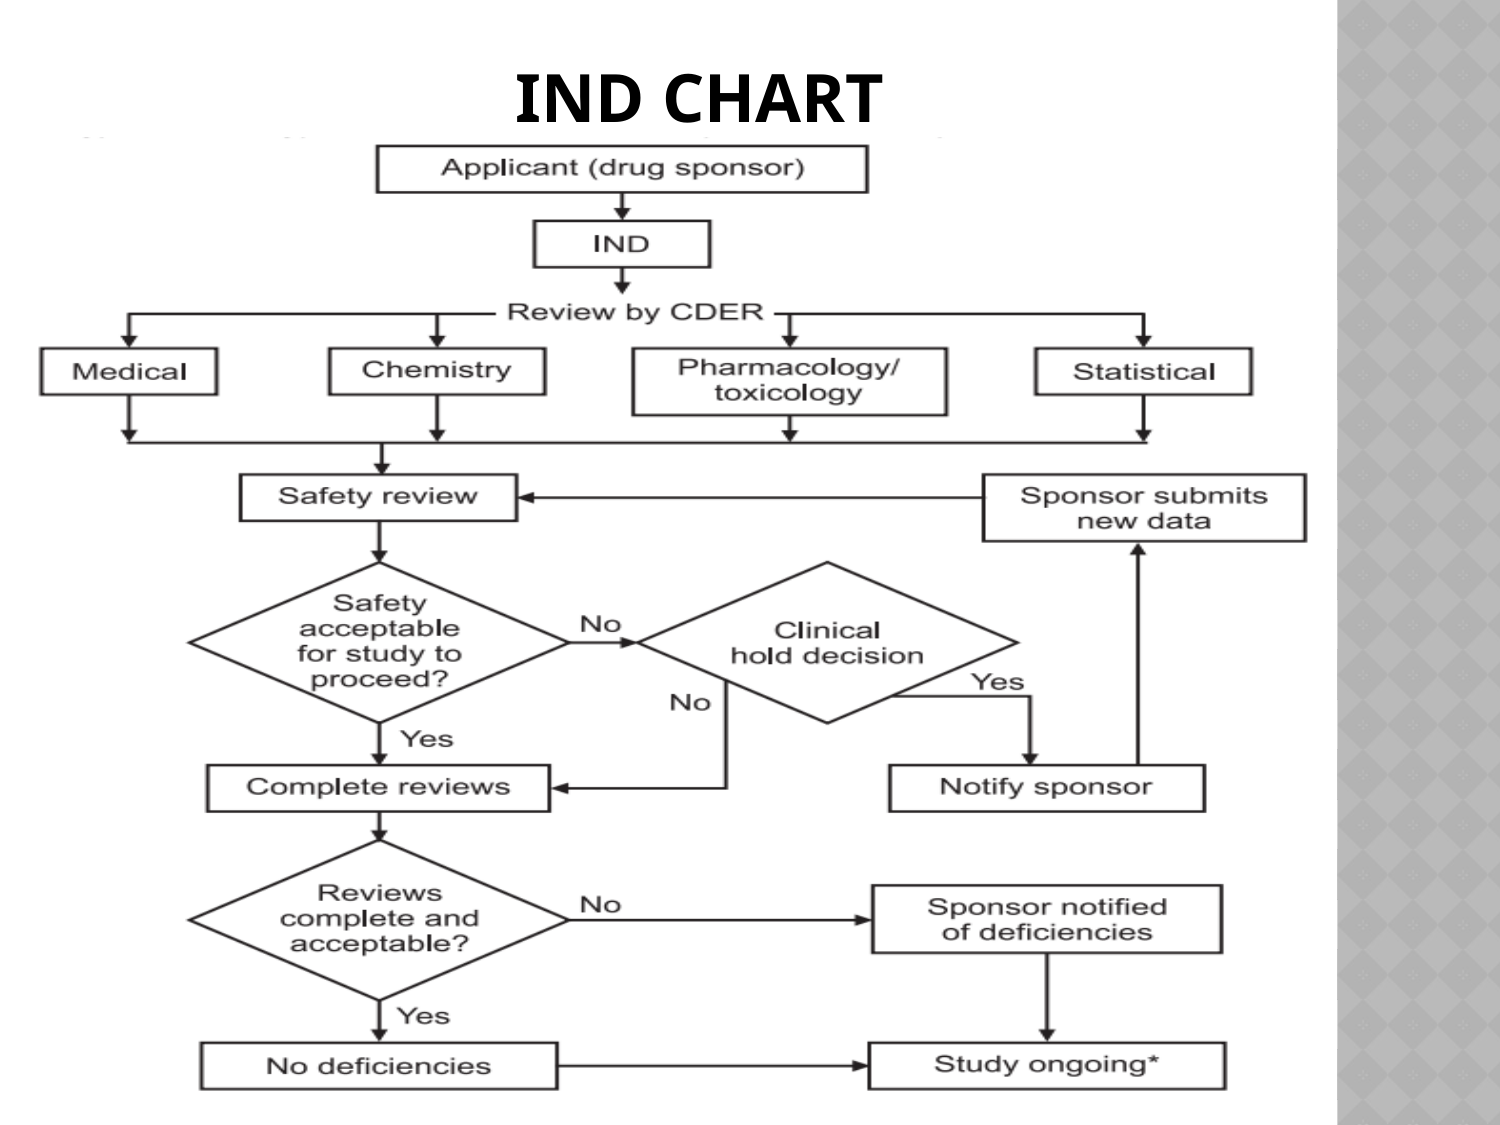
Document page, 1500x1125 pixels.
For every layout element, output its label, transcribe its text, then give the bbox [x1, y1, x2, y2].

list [24, 136, 1326, 1101]
title IND CHART [75, 5, 1325, 136]
